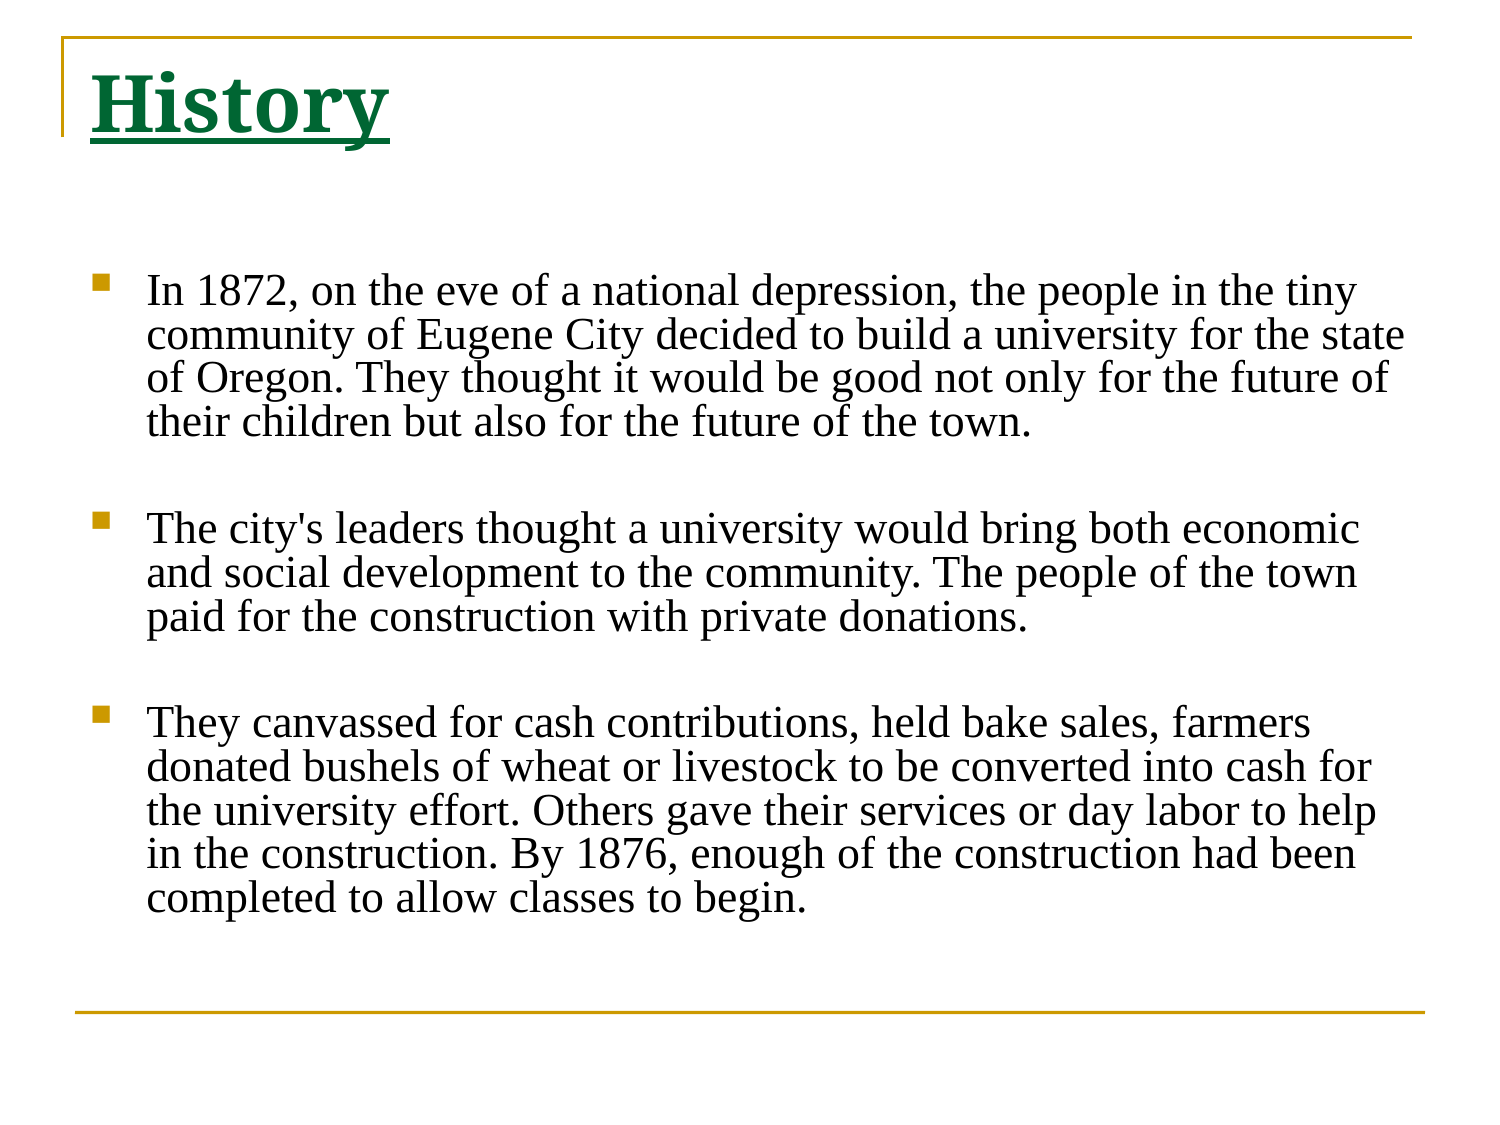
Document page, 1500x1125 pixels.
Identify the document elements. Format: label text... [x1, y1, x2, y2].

list In 1872, on the eve of a national depression, the people in the tiny community of Eugene City decided to build a university for the state of Oregon. They thought it would be good not only for the future of their children but also for the future of the town. The city's leaders thought a university would bring both economic and social development to the community. The people of the town paid for the construction with private donations. They canvassed for cash contributions, held bake sales, farmers donated bushels of wheat or livestock to be converted into cash for the university effort. Others gave their services or day labor to help in the construction. By 1876, enough of the construction had been completed to allow classes to begin. [74, 262, 1426, 1006]
title History [74, 45, 1426, 233]
